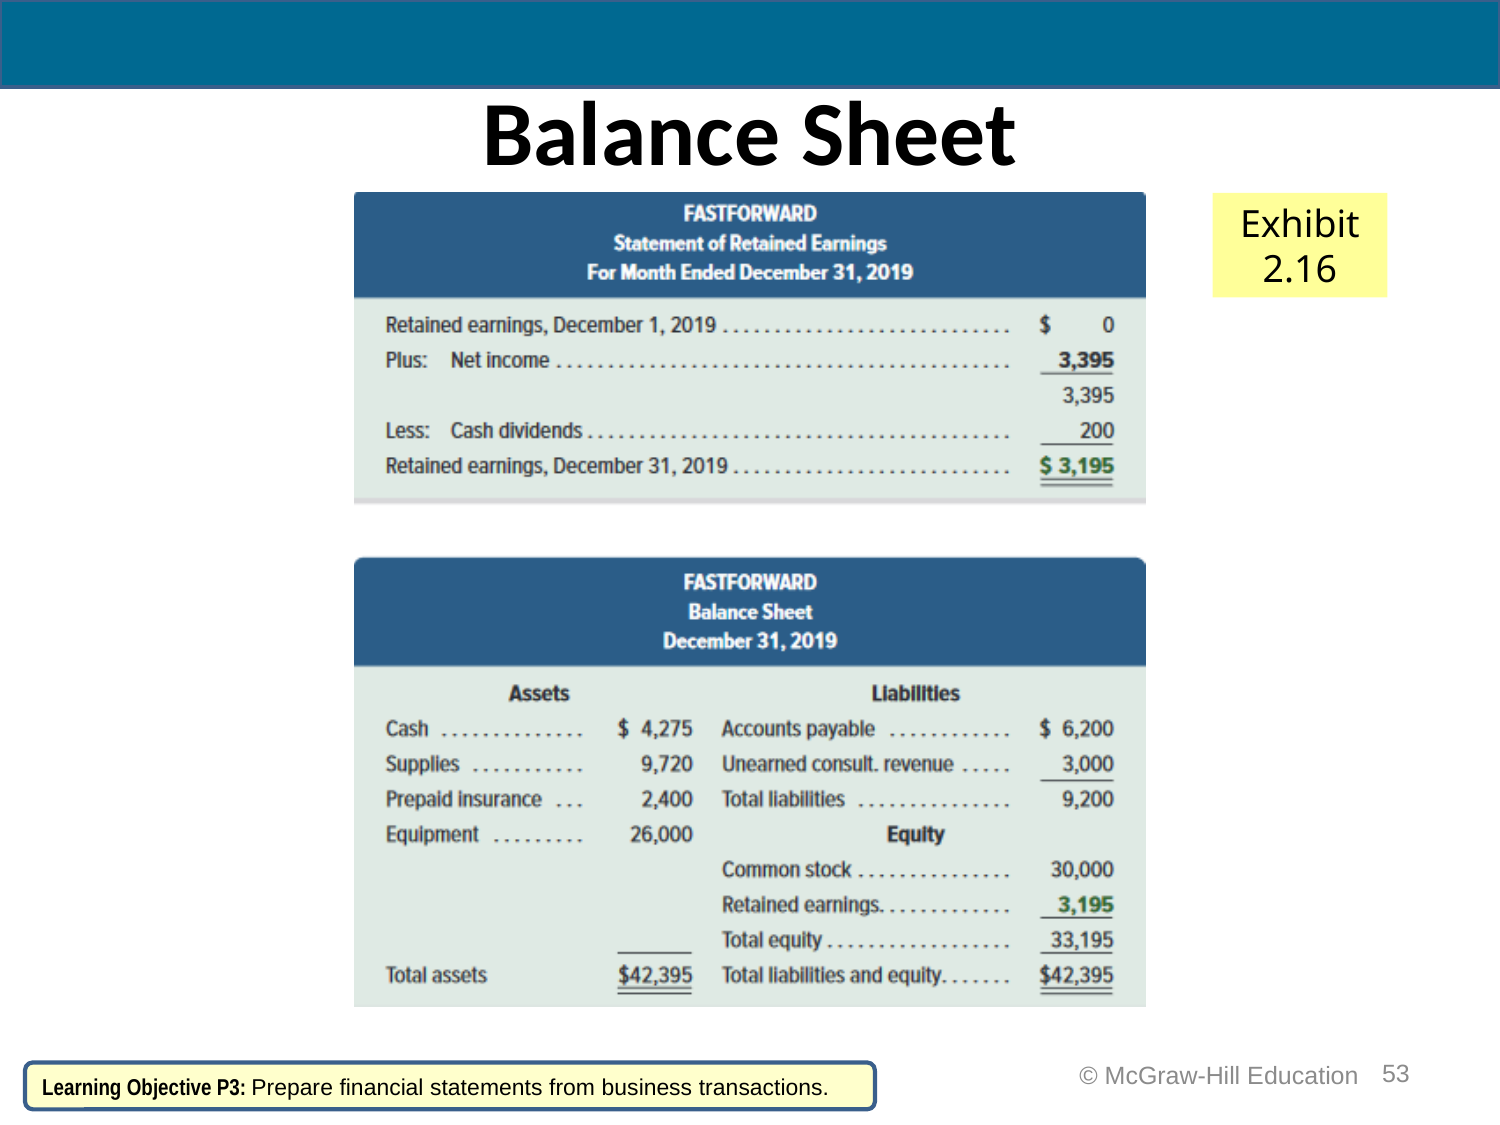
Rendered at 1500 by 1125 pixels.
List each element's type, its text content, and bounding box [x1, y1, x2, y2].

text_box [0, 0, 1500, 89]
picture [354, 192, 1146, 1007]
text_box Exhibit 2.16 [1212, 192, 1388, 298]
text_box © McGraw-Hill Education [1057, 1052, 1413, 1090]
text_box Learning Objective P3: Prepare financial statements from business transactions. [24, 1062, 875, 1110]
title Balance Sheet [200, 89, 1300, 213]
slide_number 53 [1074, 1042, 1425, 1103]
